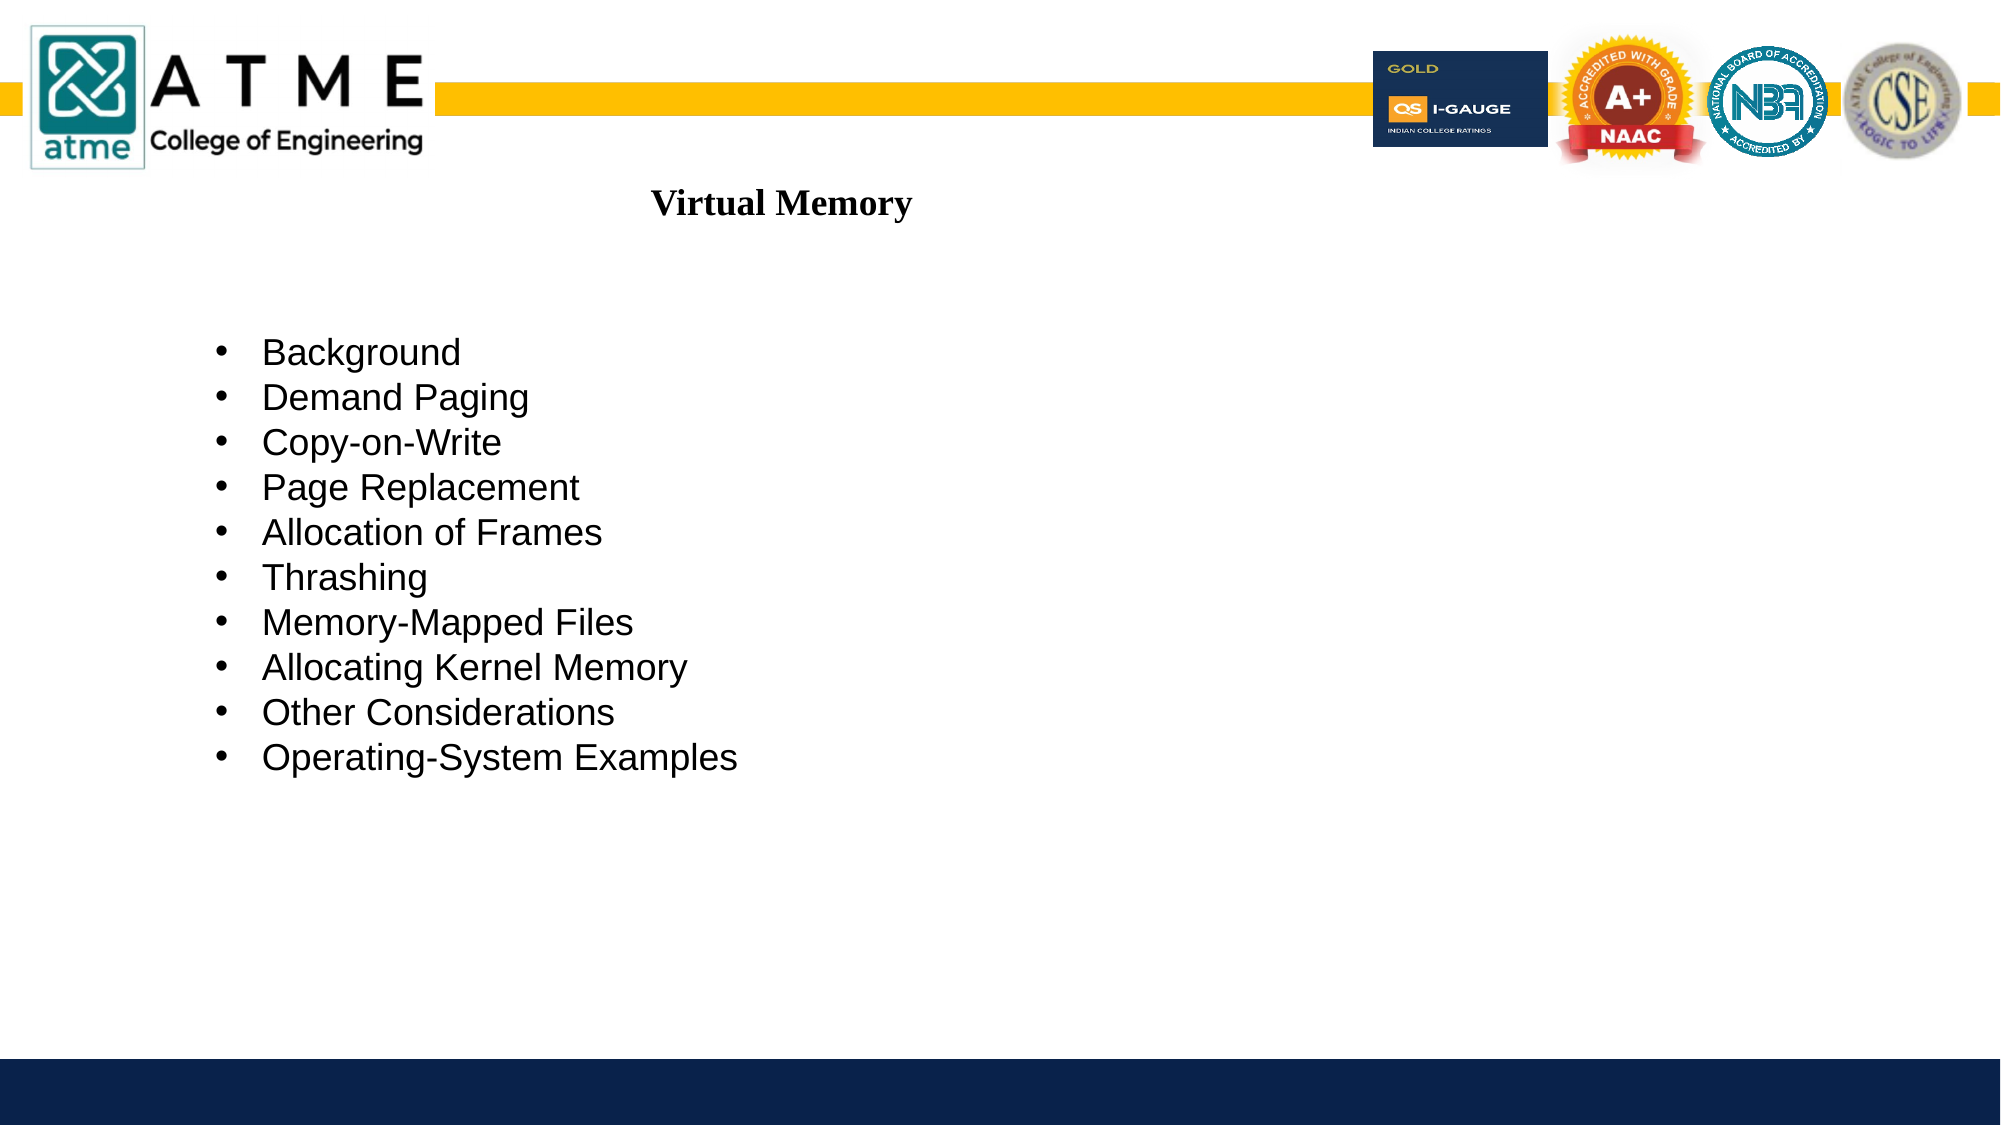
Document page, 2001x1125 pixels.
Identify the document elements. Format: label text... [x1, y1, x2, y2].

picture [0, 1059, 2001, 1125]
picture [1373, 20, 1828, 170]
title Virtual Memory [635, 170, 1900, 265]
picture [22, 15, 435, 178]
picture [1840, 26, 1968, 176]
list Background Demand Paging Copy-on-Write Page Replacement Allocation of Frames Thrashing Memory-Mapped Files Allocating Kernel Memory Other Considerations Operating-System Examples [200, 320, 1464, 1065]
